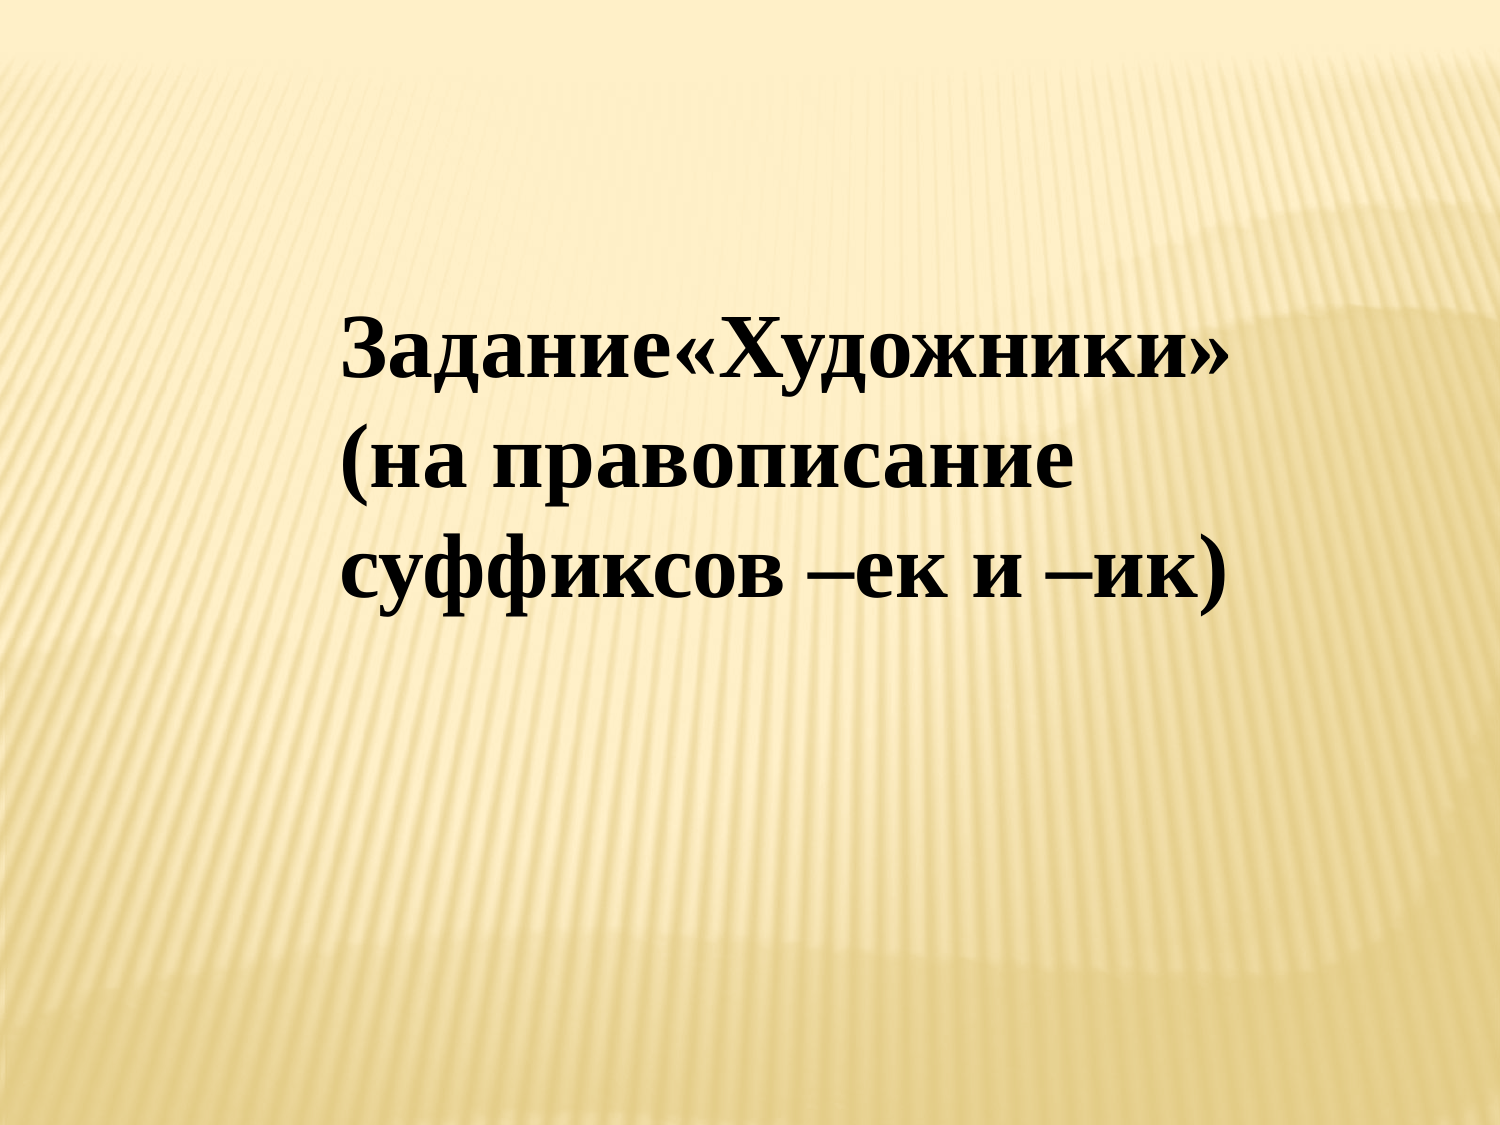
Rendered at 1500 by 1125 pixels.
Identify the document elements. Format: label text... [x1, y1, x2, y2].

text_box Задание«Художники» (на правописание суффиксов –ек и –ик) [324, 278, 1294, 624]
